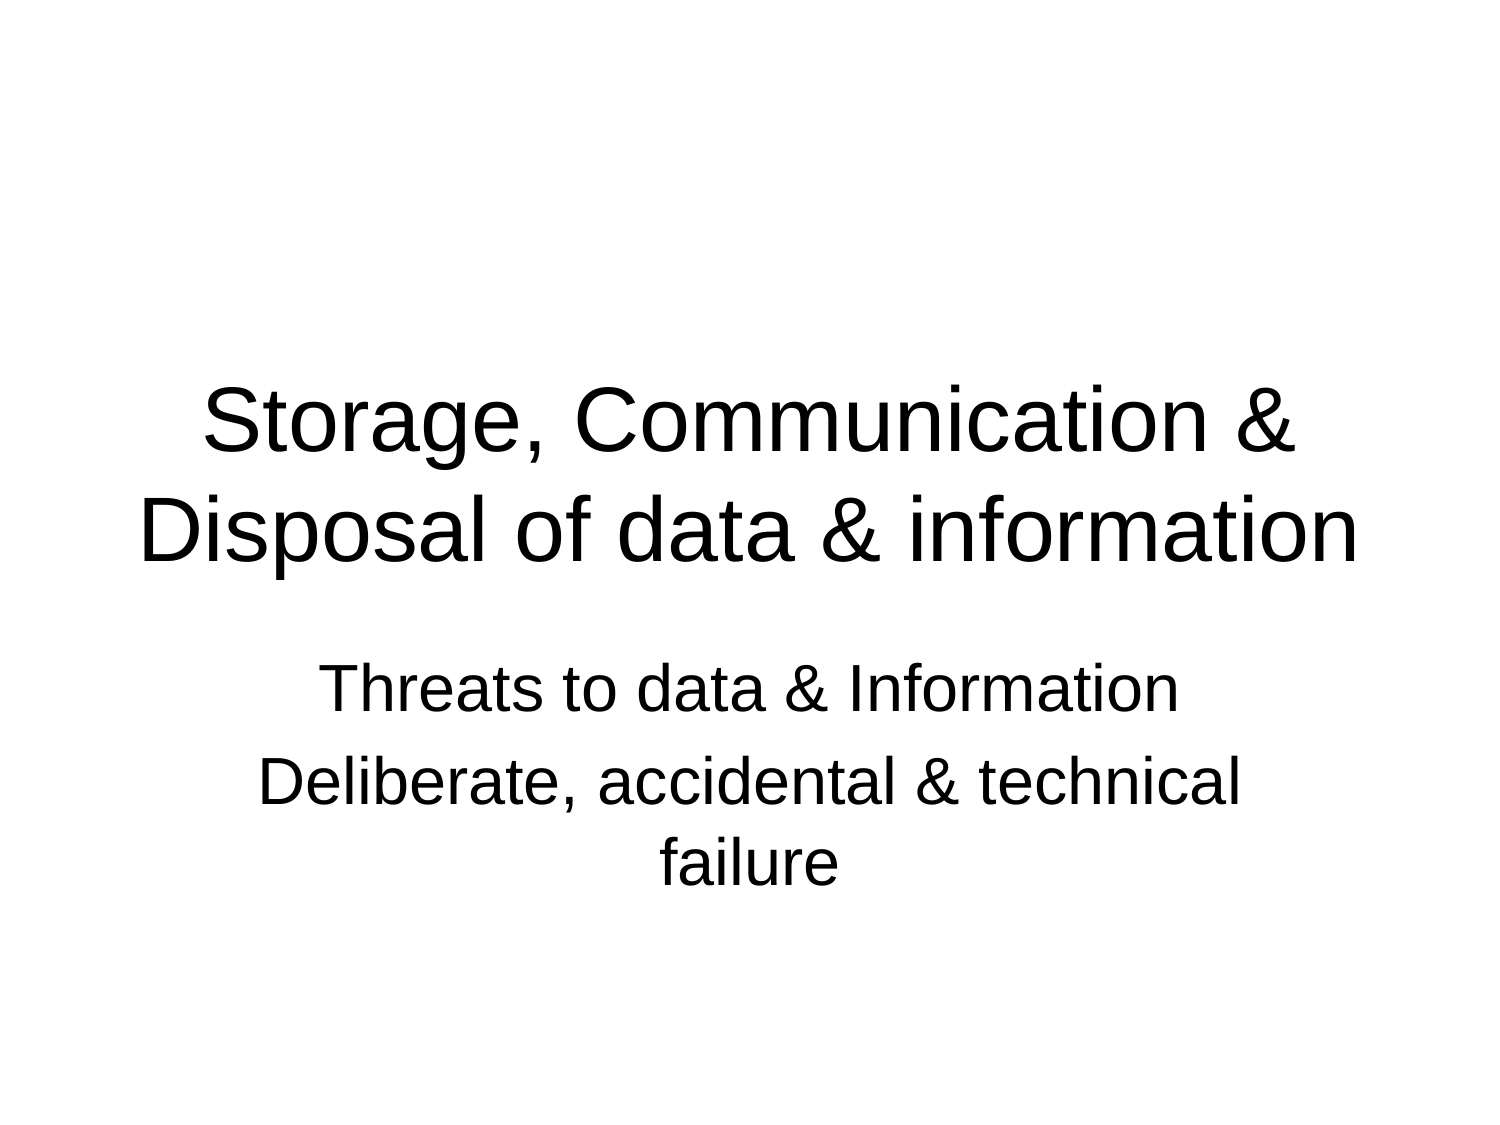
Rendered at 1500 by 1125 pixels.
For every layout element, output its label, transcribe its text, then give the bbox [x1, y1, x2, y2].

title Storage, Communication & Disposal of data & information [112, 349, 1388, 591]
subtitle Threats to data & Information Deliberate, accidental & technical failure [224, 637, 1276, 926]
